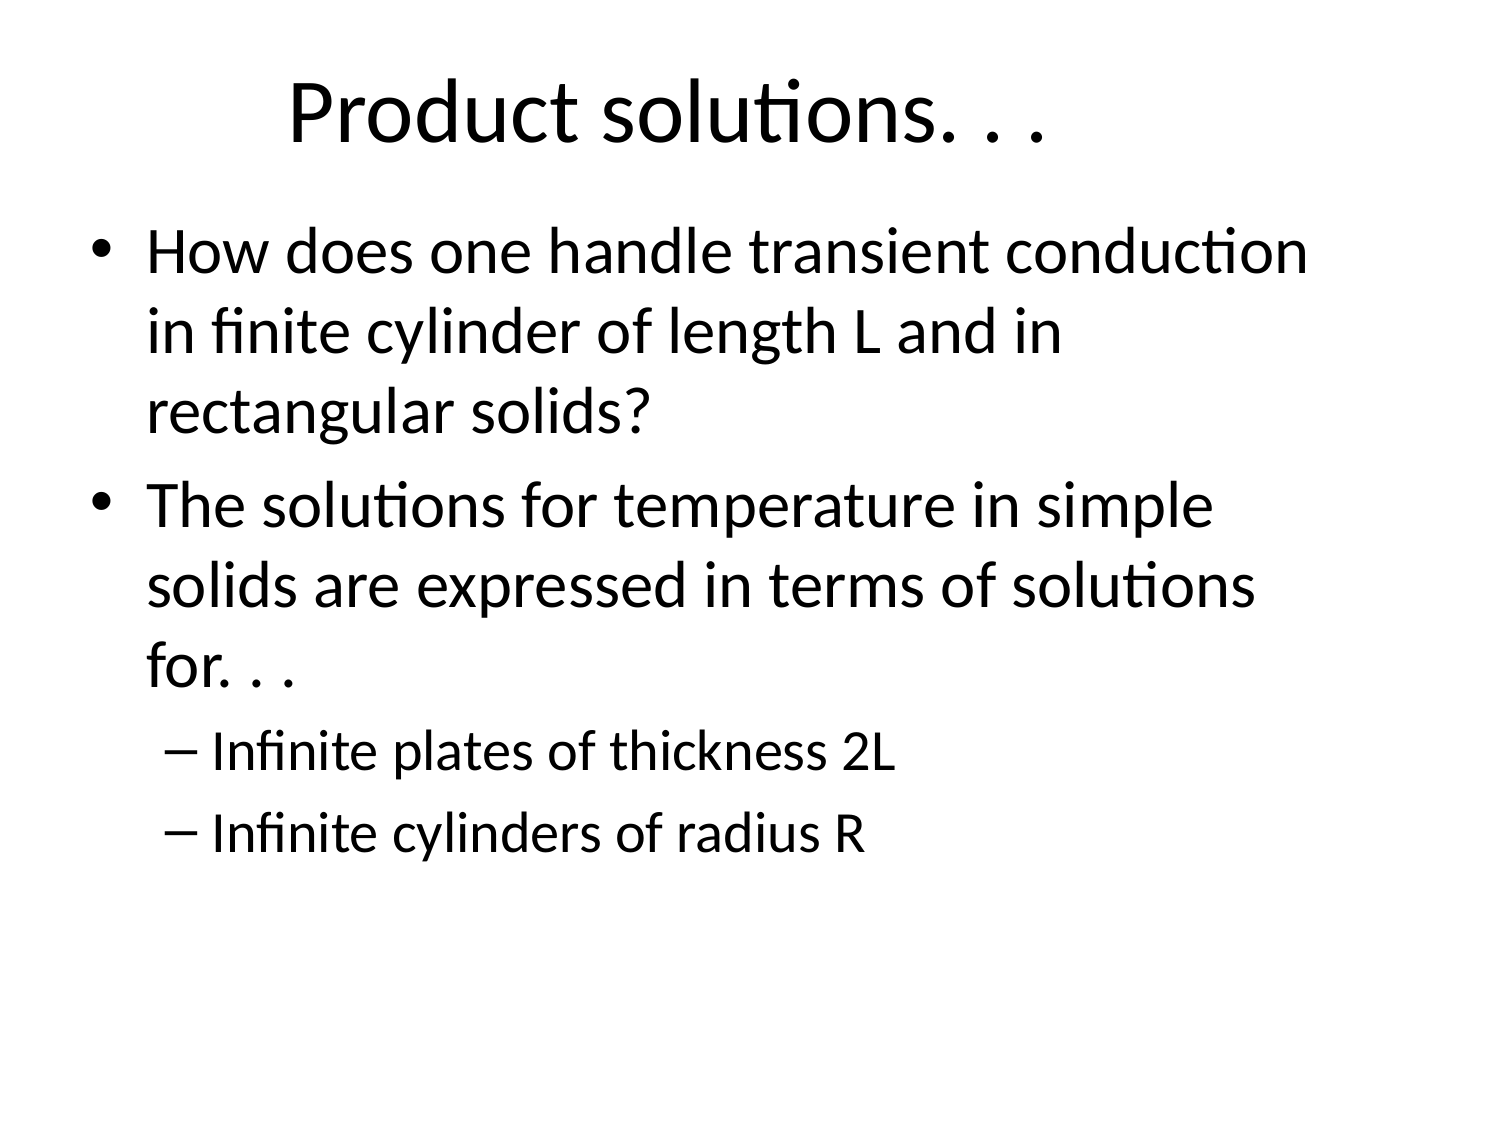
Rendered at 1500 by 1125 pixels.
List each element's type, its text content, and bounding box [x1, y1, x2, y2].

text_box How does one handle transient conduction in finite cylinder of length L and in rectangular solids? The solutions for temperature in simple solids are expressed in terms of solutions for. . . Infinite plates of thickness 2L Infinite cylinders of radius R [74, 199, 1350, 869]
text_box Product solutions. . . [50, 50, 1288, 163]
